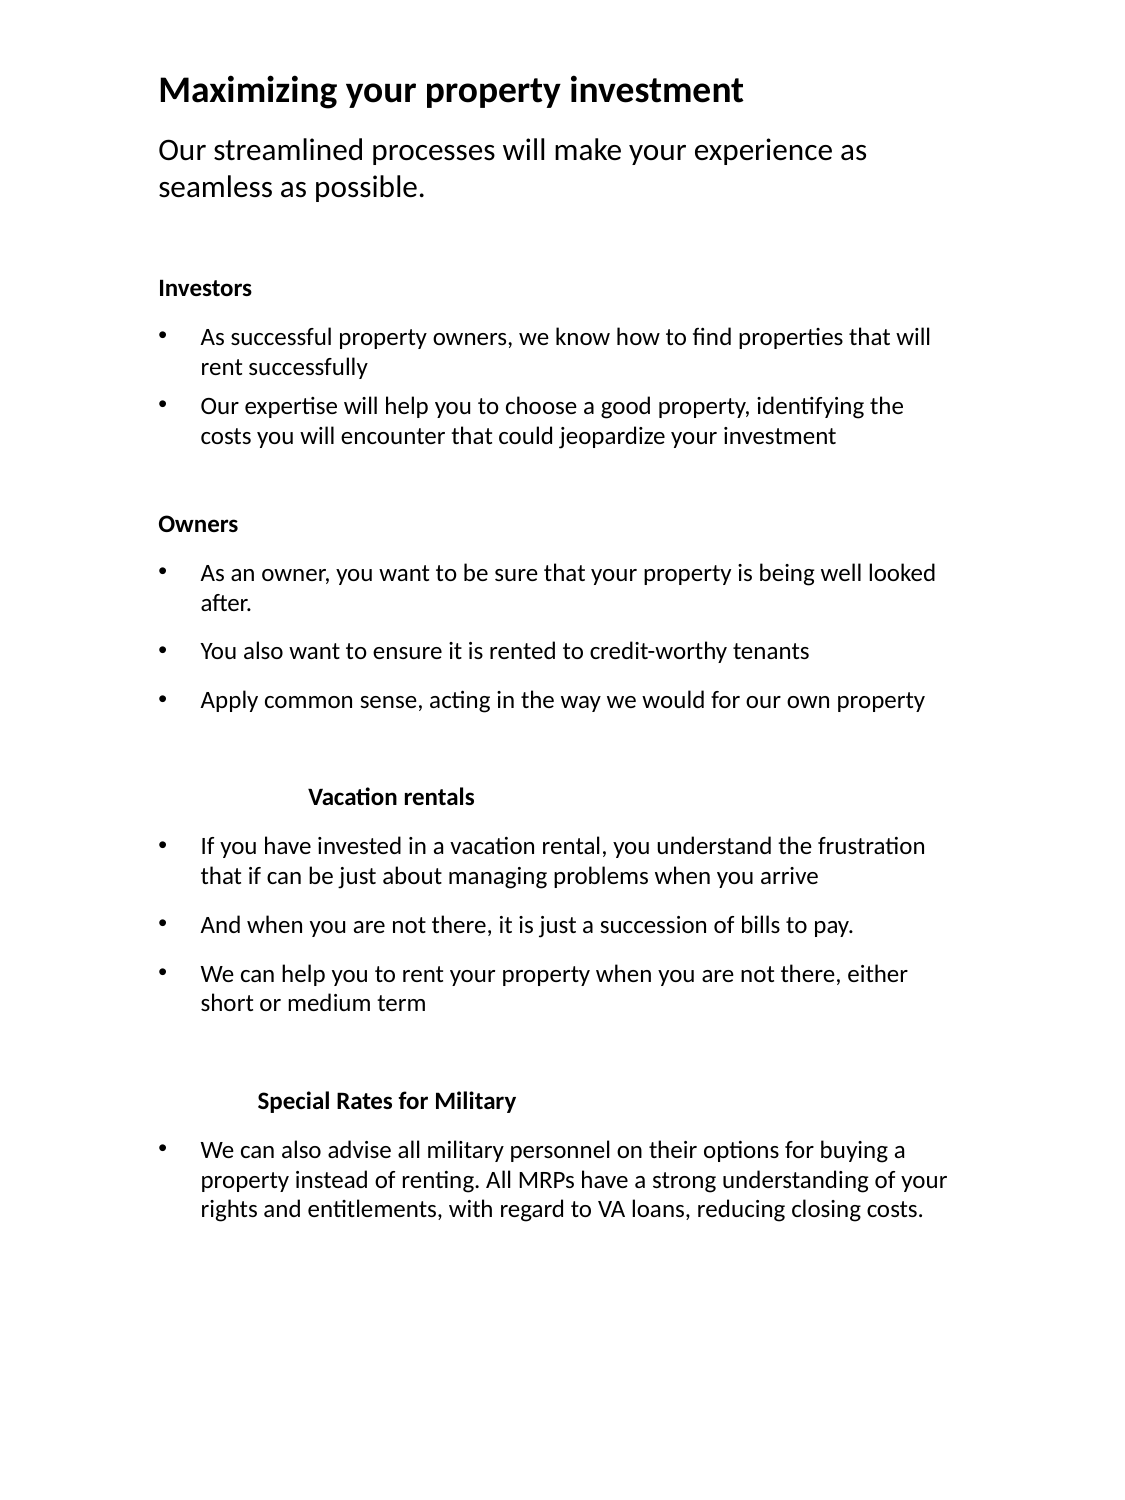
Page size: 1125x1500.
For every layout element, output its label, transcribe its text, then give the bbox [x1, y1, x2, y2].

text_box Maximizing your property investment Our streamlined processes will make your experience as seamless as possible. Investors As successful property owners, we know how to find properties that will rent successfully Our expertise will help you to choose a good property, identifying the costs you will encounter that could jeopardize your investment Owners As an owner, you want to be sure that your property is being well looked after. You also want to ensure it is rented to credit-worthy tenants Apply common sense, acting in the way we would for our own property Vacation rentals If you have invested in a vacation rental, you understand the frustration that if can be just about managing problems when you arrive And when you are not there, it is just a succession of bills to pay. We can help you to rent your property when you are not there, either short or medium term Special Rates for Military We can also advise all military personnel on their options for buying a property instead of renting. All MRPs have a strong understanding of your rights and entitlements, with regard to VA loans, reducing closing costs. [92, 57, 990, 1280]
